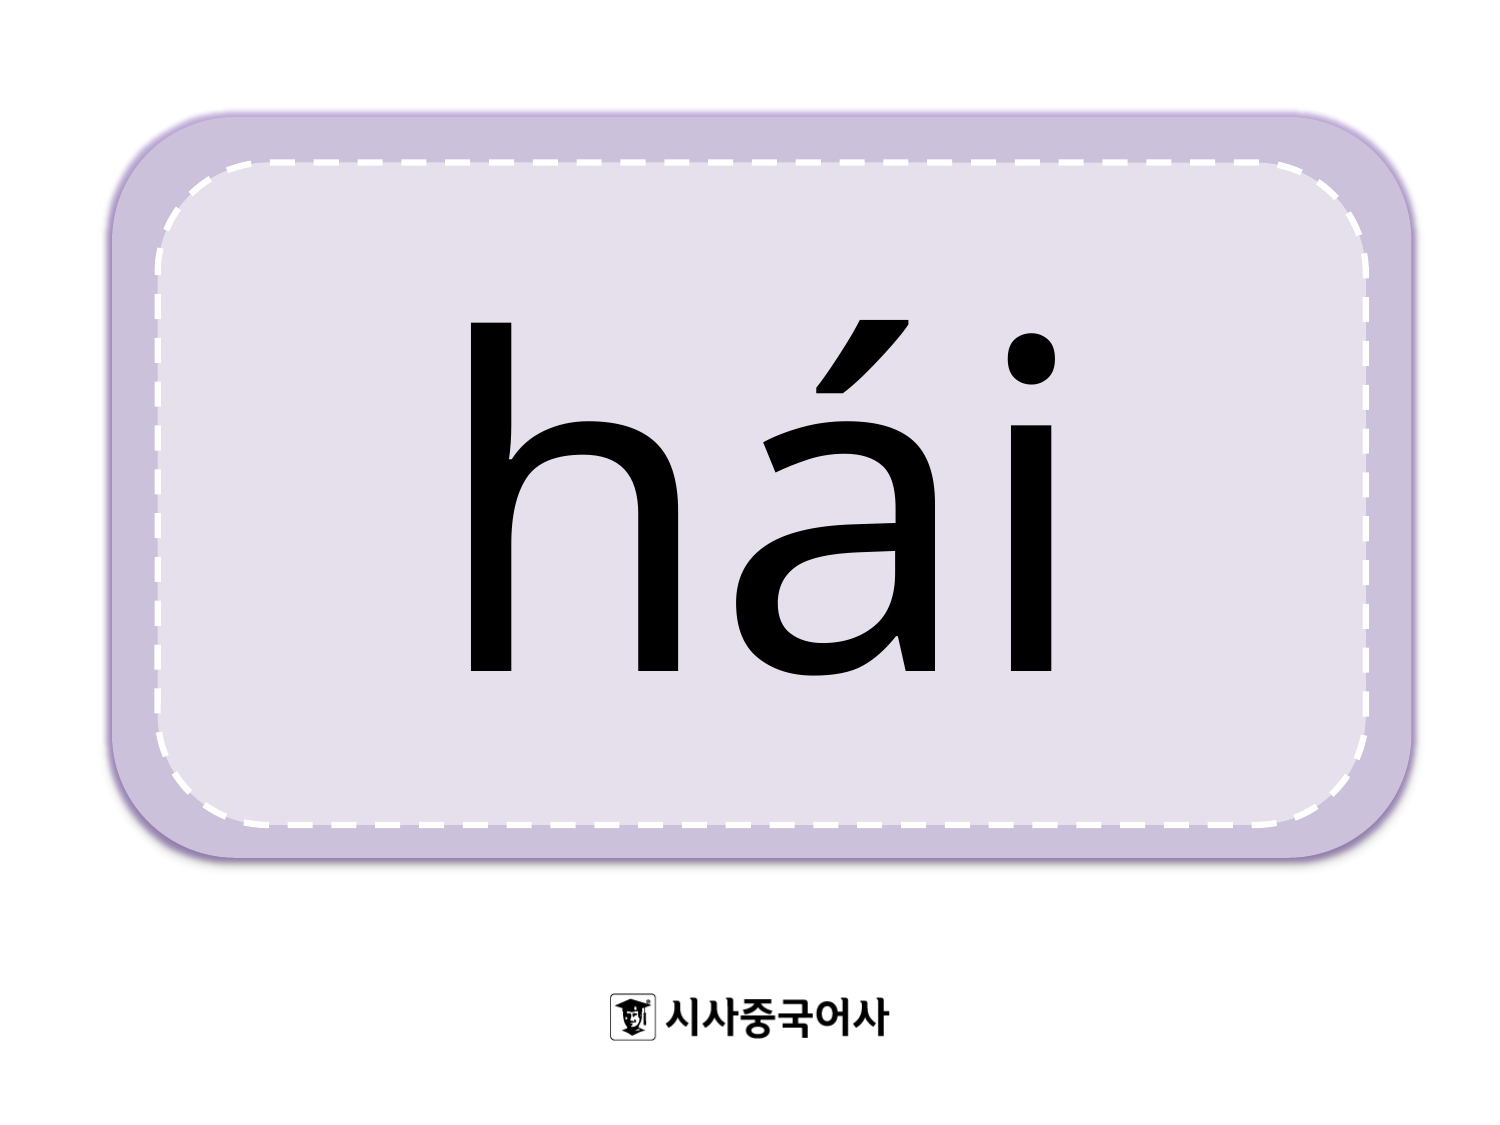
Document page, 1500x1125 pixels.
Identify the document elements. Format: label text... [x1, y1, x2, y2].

text_box hái [157, 162, 1366, 825]
picture [602, 987, 898, 1047]
